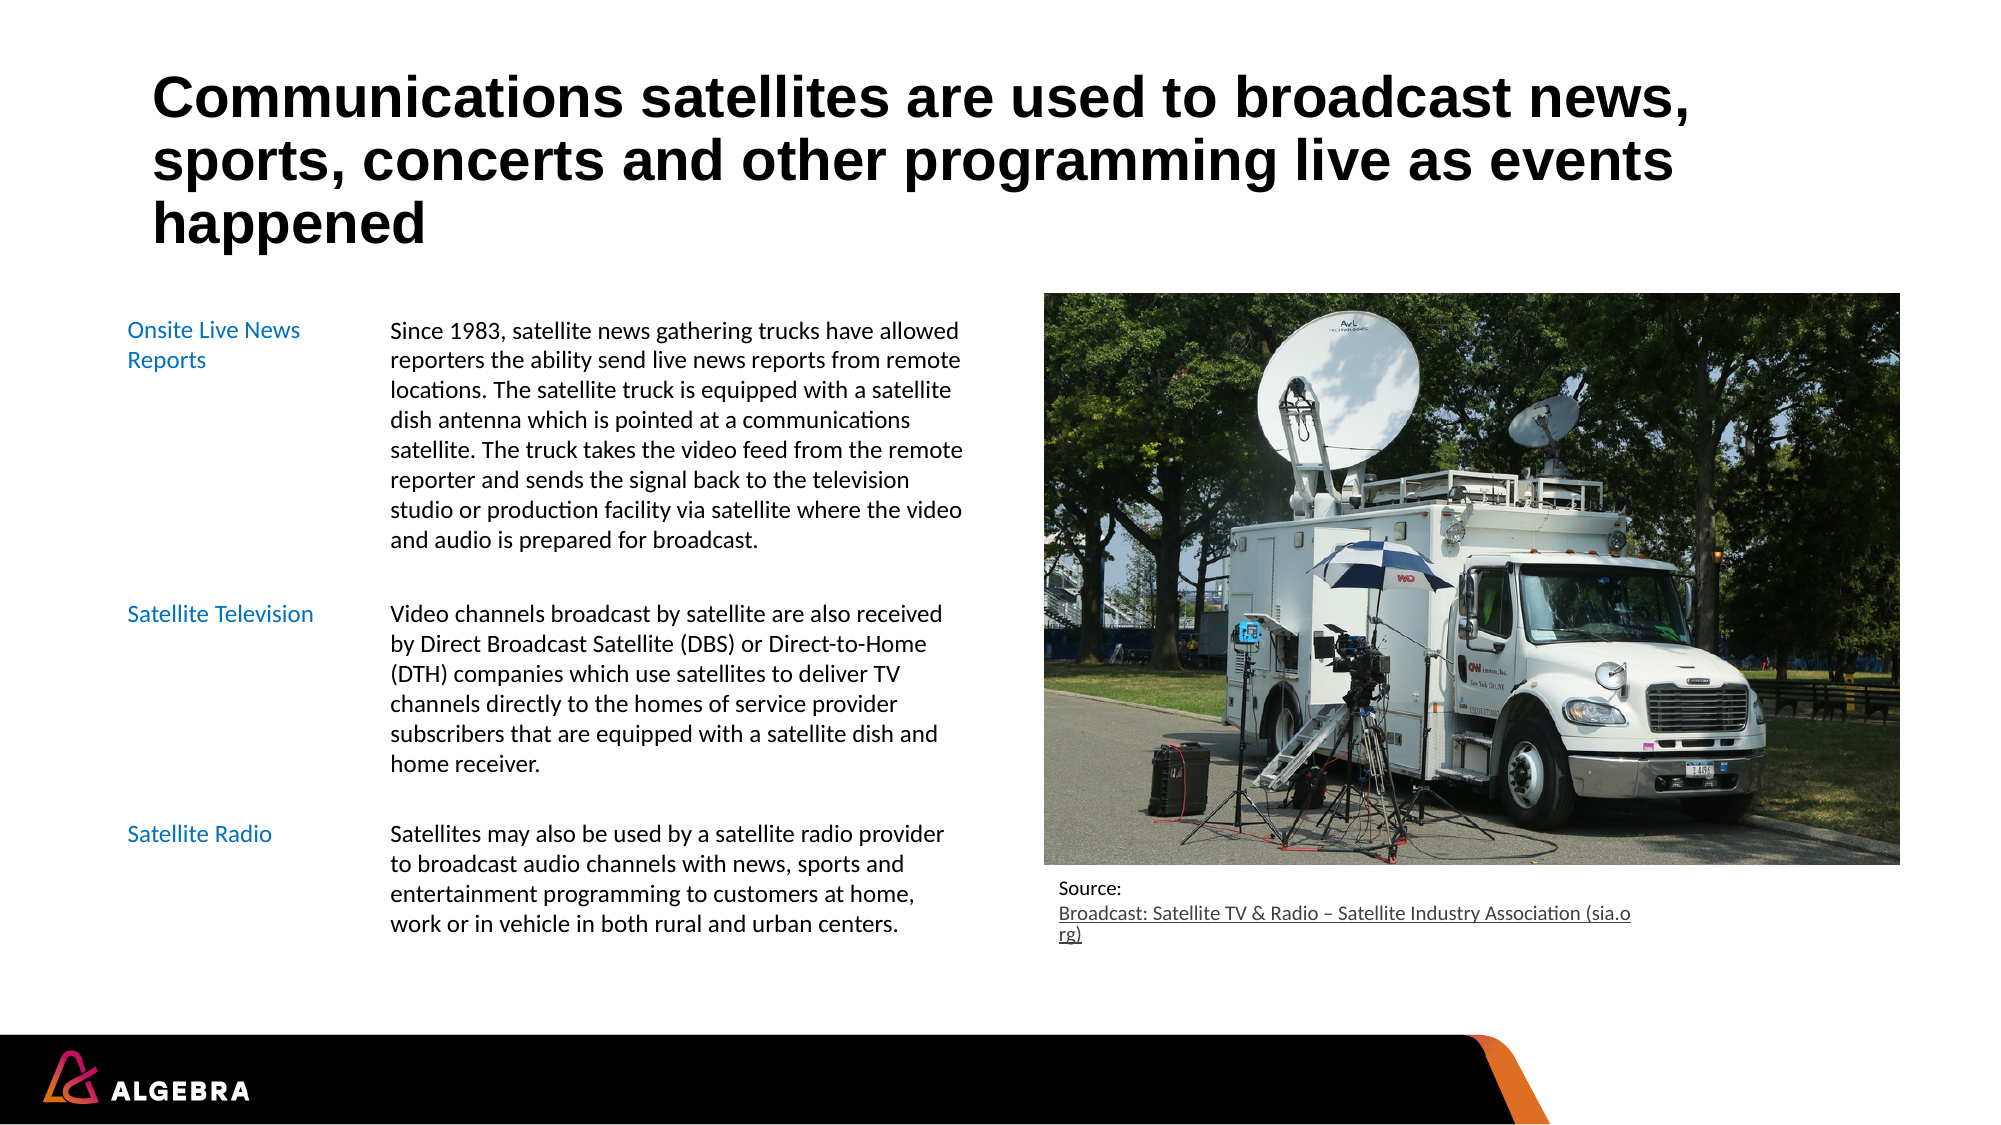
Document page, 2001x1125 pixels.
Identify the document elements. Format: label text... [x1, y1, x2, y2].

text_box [112, 590, 983, 783]
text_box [112, 306, 983, 563]
picture [0, 1034, 1733, 1125]
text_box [112, 810, 983, 946]
picture [1044, 293, 1900, 865]
title Communications satellites are used to broadcast news, sports, concerts and other programming live as events happened [137, 59, 1863, 278]
text_box Source: Broadcast: Satellite TV & Radio – Satellite Industry Association (sia.org) [1043, 866, 1652, 946]
